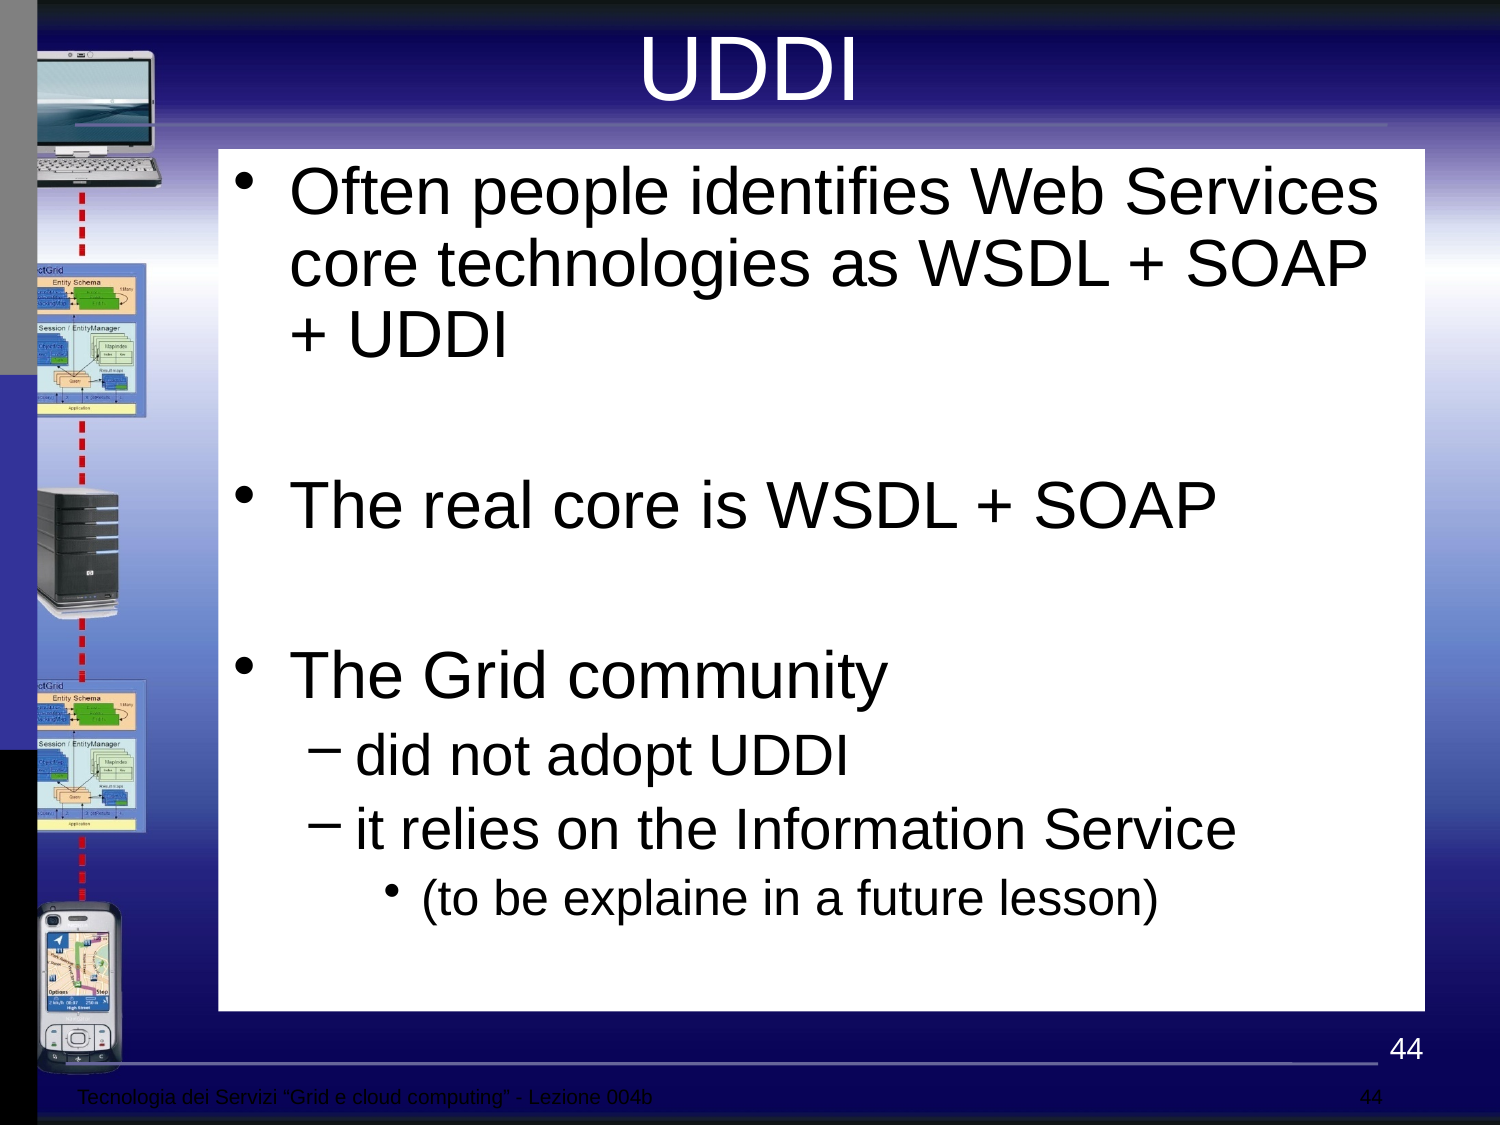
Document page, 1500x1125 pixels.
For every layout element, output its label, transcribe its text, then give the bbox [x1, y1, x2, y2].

picture [38, 0, 1500, 1125]
title UDDI [74, 23, 1426, 106]
list Often people identifies Web Services core technologies as WSDL + SOAP + UDDI The real core is WSDL + SOAP The Grid community did not adopt UDDI it relies on the Information Service (to be explaine in a future lesson) [218, 148, 1426, 1012]
